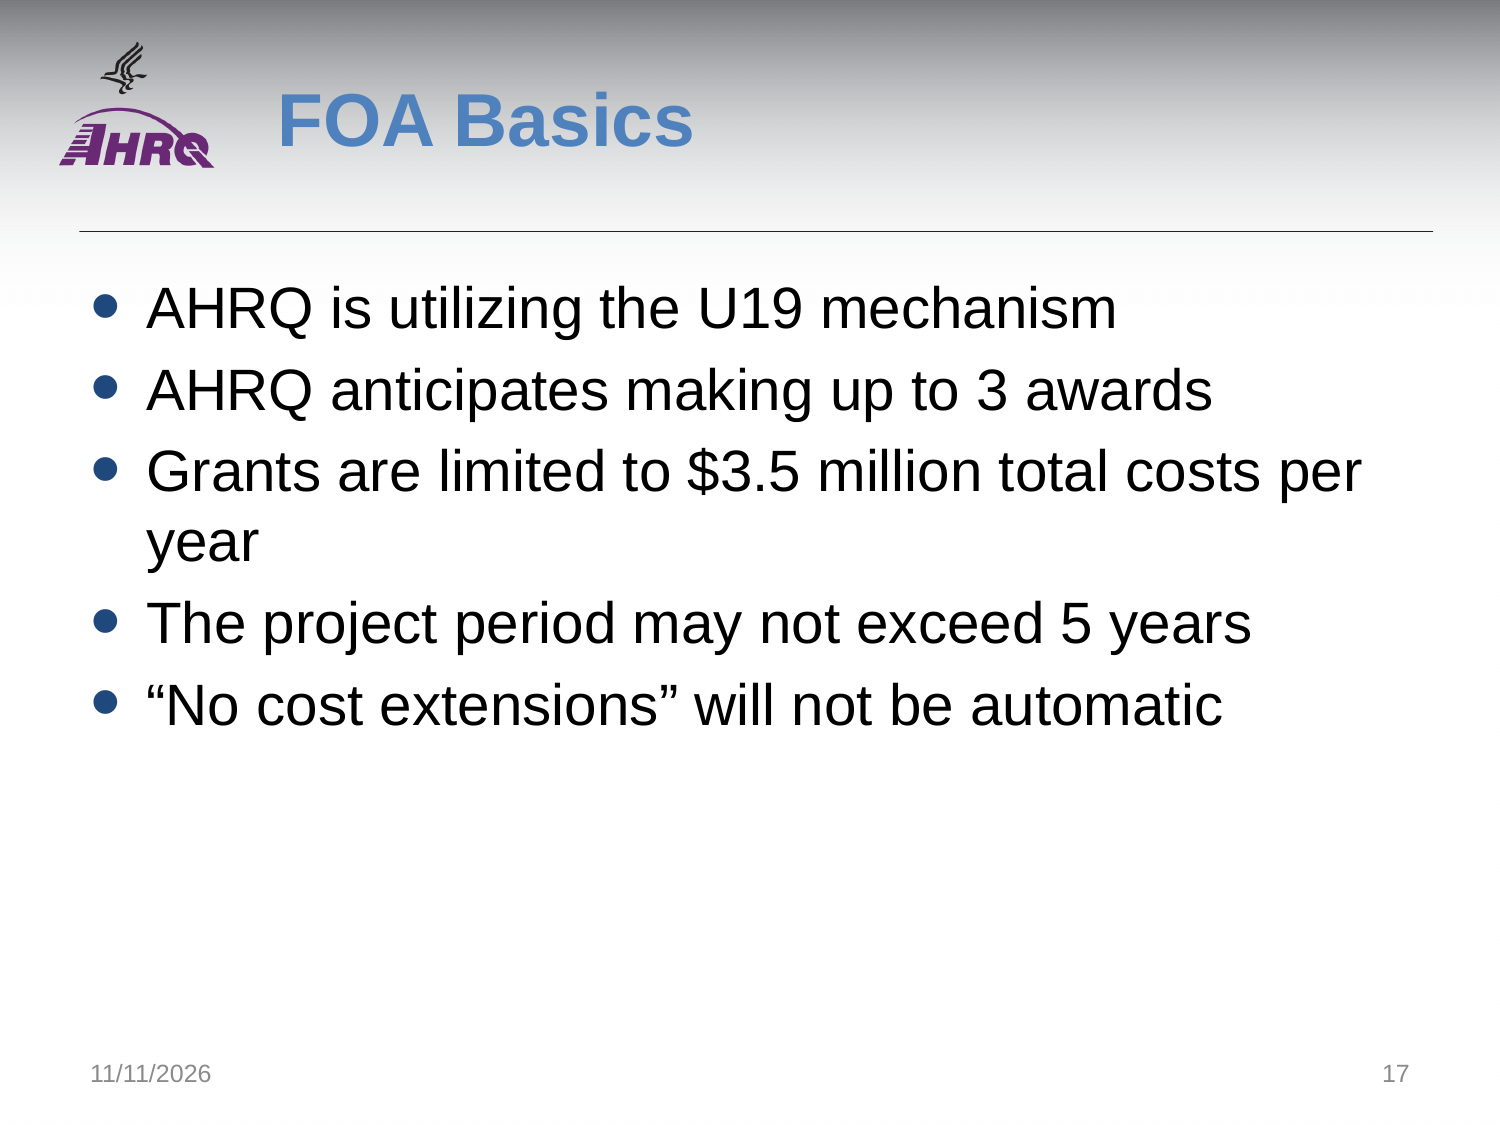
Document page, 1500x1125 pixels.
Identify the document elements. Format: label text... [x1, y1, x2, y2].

list AHRQ is utilizing the U19 mechanism AHRQ anticipates making up to 3 awards Grants are limited to $3.5 million total costs per year The project period may not exceed 5 years “No cost extensions” will not be automatic [75, 262, 1425, 1005]
title FOA Basics [262, 45, 1425, 188]
slide_number 17 [1074, 1042, 1425, 1103]
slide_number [75, 1042, 425, 1103]
picture [0, 0, 1500, 1125]
